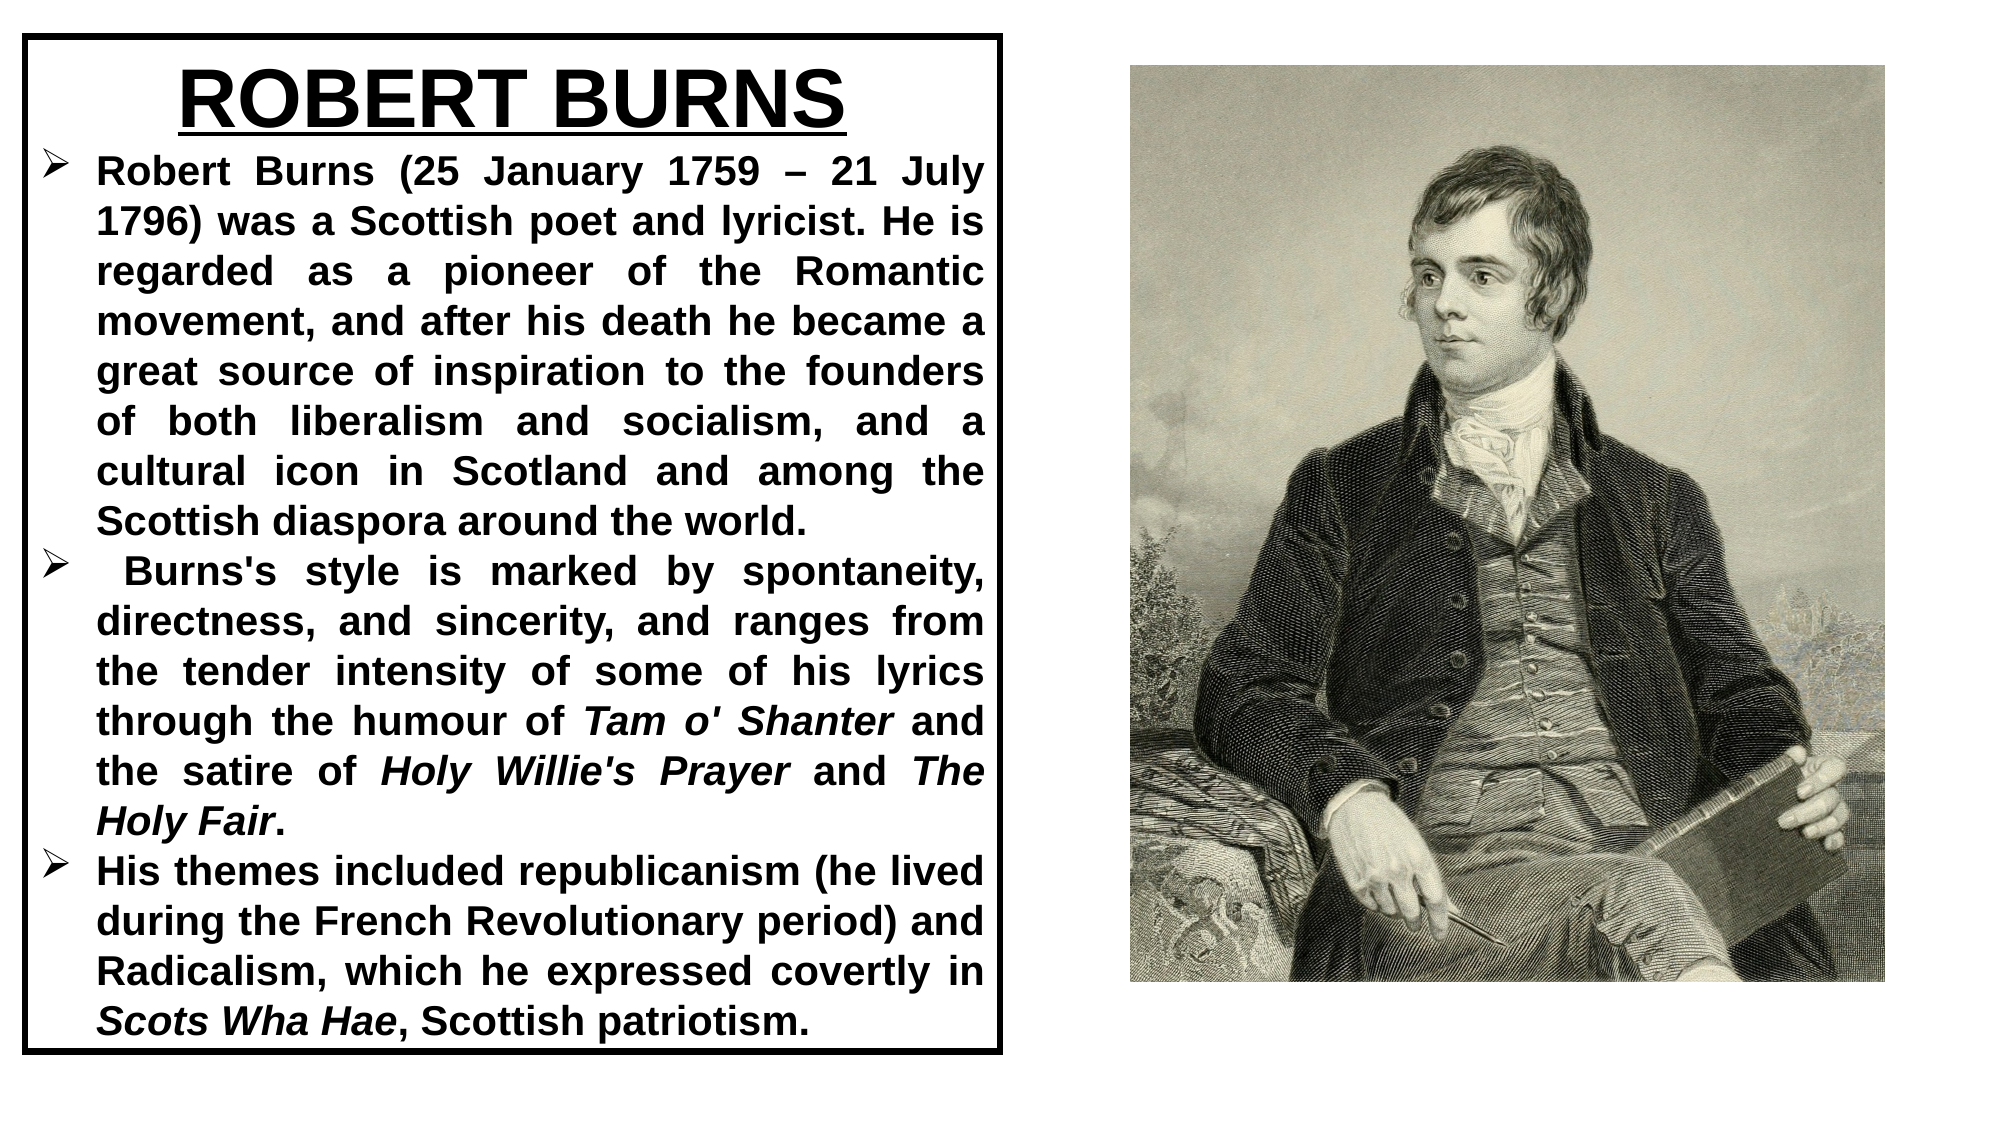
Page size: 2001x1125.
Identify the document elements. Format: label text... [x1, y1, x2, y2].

text_box ROBERT BURNS Robert Burns (25 January 1759 – 21 July 1796) was a Scottish poet and lyricist. He is regarded as a pioneer of the Romantic movement, and after his death he became a great source of inspiration to the founders of both liberalism and socialism, and a cultural icon in Scotland and among the Scottish diaspora around the world. Burns's style is marked by spontaneity, directness, and sincerity, and ranges from the tender intensity of some of his lyrics through the humour of Tam o' Shanter and the satire of Holy Willie's Prayer and The Holy Fair. His themes included republicanism (he lived during the French Revolutionary period) and Radicalism, which he expressed covertly in Scots Wha Hae, Scottish patriotism. [24, 35, 1001, 1052]
picture [1130, 65, 1886, 983]
